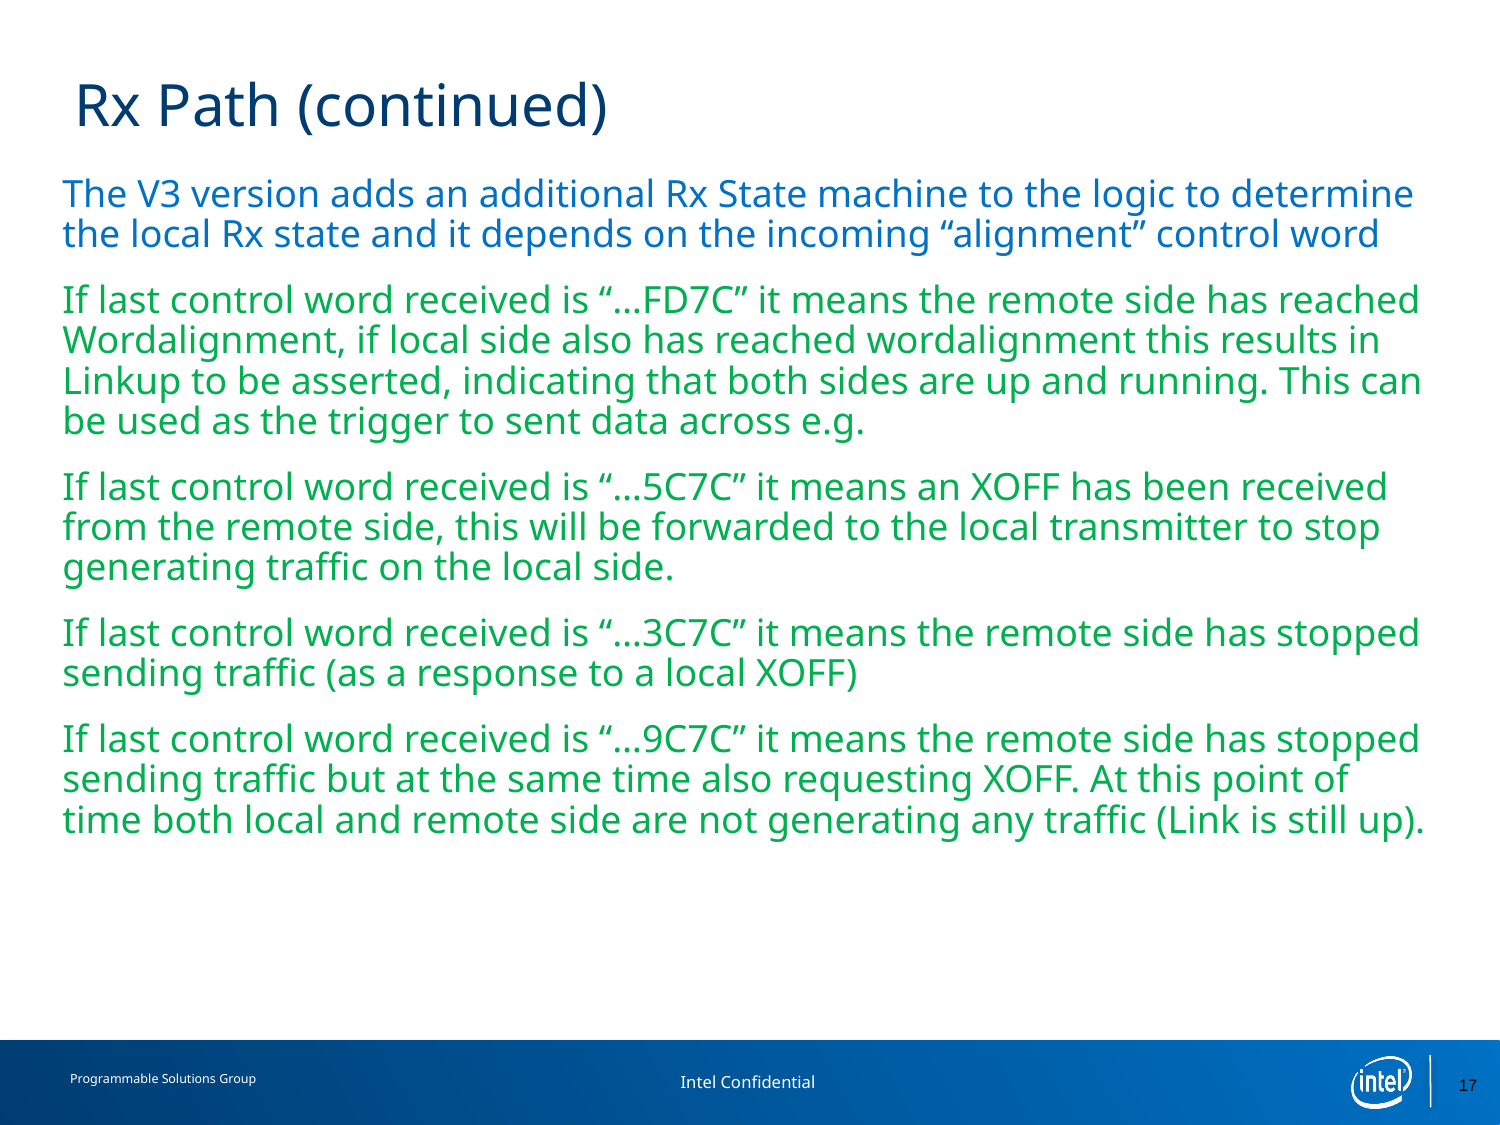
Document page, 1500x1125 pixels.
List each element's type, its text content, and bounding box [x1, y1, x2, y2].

list The V3 version adds an additional Rx State machine to the logic to determine the local Rx state and it depends on the incoming “alignment” control word If last control word received is “…FD7C” it means the remote side has reached Wordalignment, if local side also has reached wordalignment this results in Linkup to be asserted, indicating that both sides are up and running. This can be used as the trigger to sent data across e.g. If last control word received is “…5C7C” it means an XOFF has been received from the remote side, this will be forwarded to the local transmitter to stop generating traffic on the local side. If last control word received is “…3C7C” it means the remote side has stopped sending traffic (as a response to a local XOFF) If last control word received is “…9C7C” it means the remote side has stopped sending traffic but at the same time also requesting XOFF. At this point of time both local and remote side are not generating any traffic (Link is still up). [62, 174, 1430, 988]
slide_number 17 [1127, 1055, 1478, 1116]
title Rx Path (continued) [74, 67, 1425, 174]
